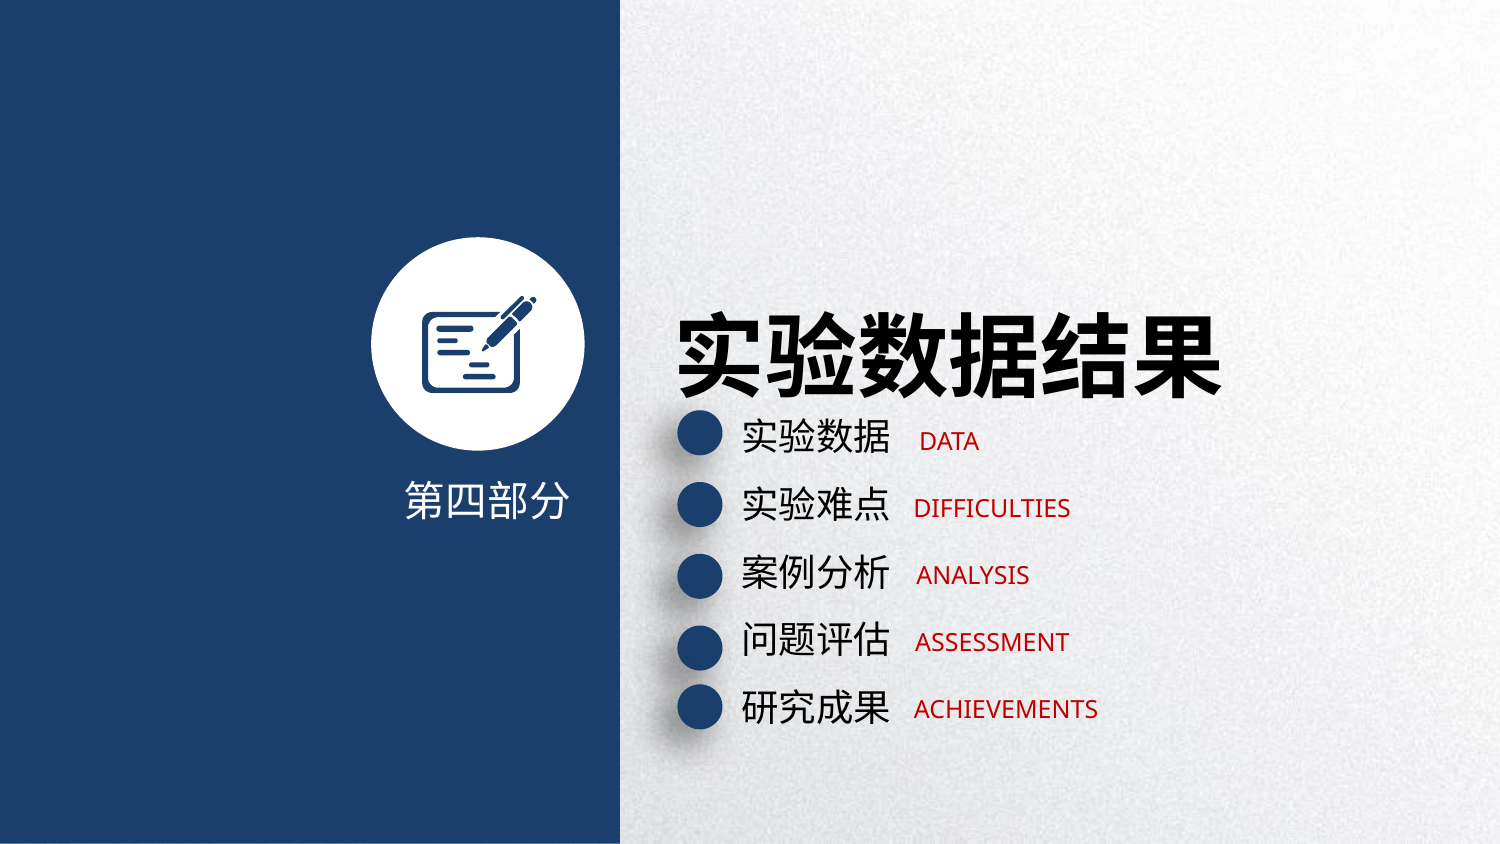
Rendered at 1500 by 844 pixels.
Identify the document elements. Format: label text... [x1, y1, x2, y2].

text_box [675, 551, 725, 601]
text_box 案例分析 [728, 541, 907, 601]
text_box [0, 0, 622, 844]
text_box ACHIEVEMENTS [899, 686, 1114, 732]
picture [622, 0, 1500, 844]
text_box DIFFICULTIES [898, 485, 1086, 531]
text_box ANALYSIS [901, 552, 1045, 598]
text_box [675, 682, 725, 732]
text_box 问题评估 [728, 608, 907, 669]
text_box 实验数据 [726, 405, 907, 466]
text_box ASSESSMENT [900, 619, 1085, 665]
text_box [370, 236, 585, 451]
text_box 实验数据结果 [658, 290, 1240, 416]
text_box 实验难点 [728, 473, 907, 534]
text_box [675, 479, 725, 530]
text_box 第四部分 [403, 475, 585, 526]
text_box [675, 408, 725, 458]
text_box [675, 623, 725, 673]
text_box 研究成果 [726, 676, 907, 737]
text_box DATA [904, 418, 995, 464]
